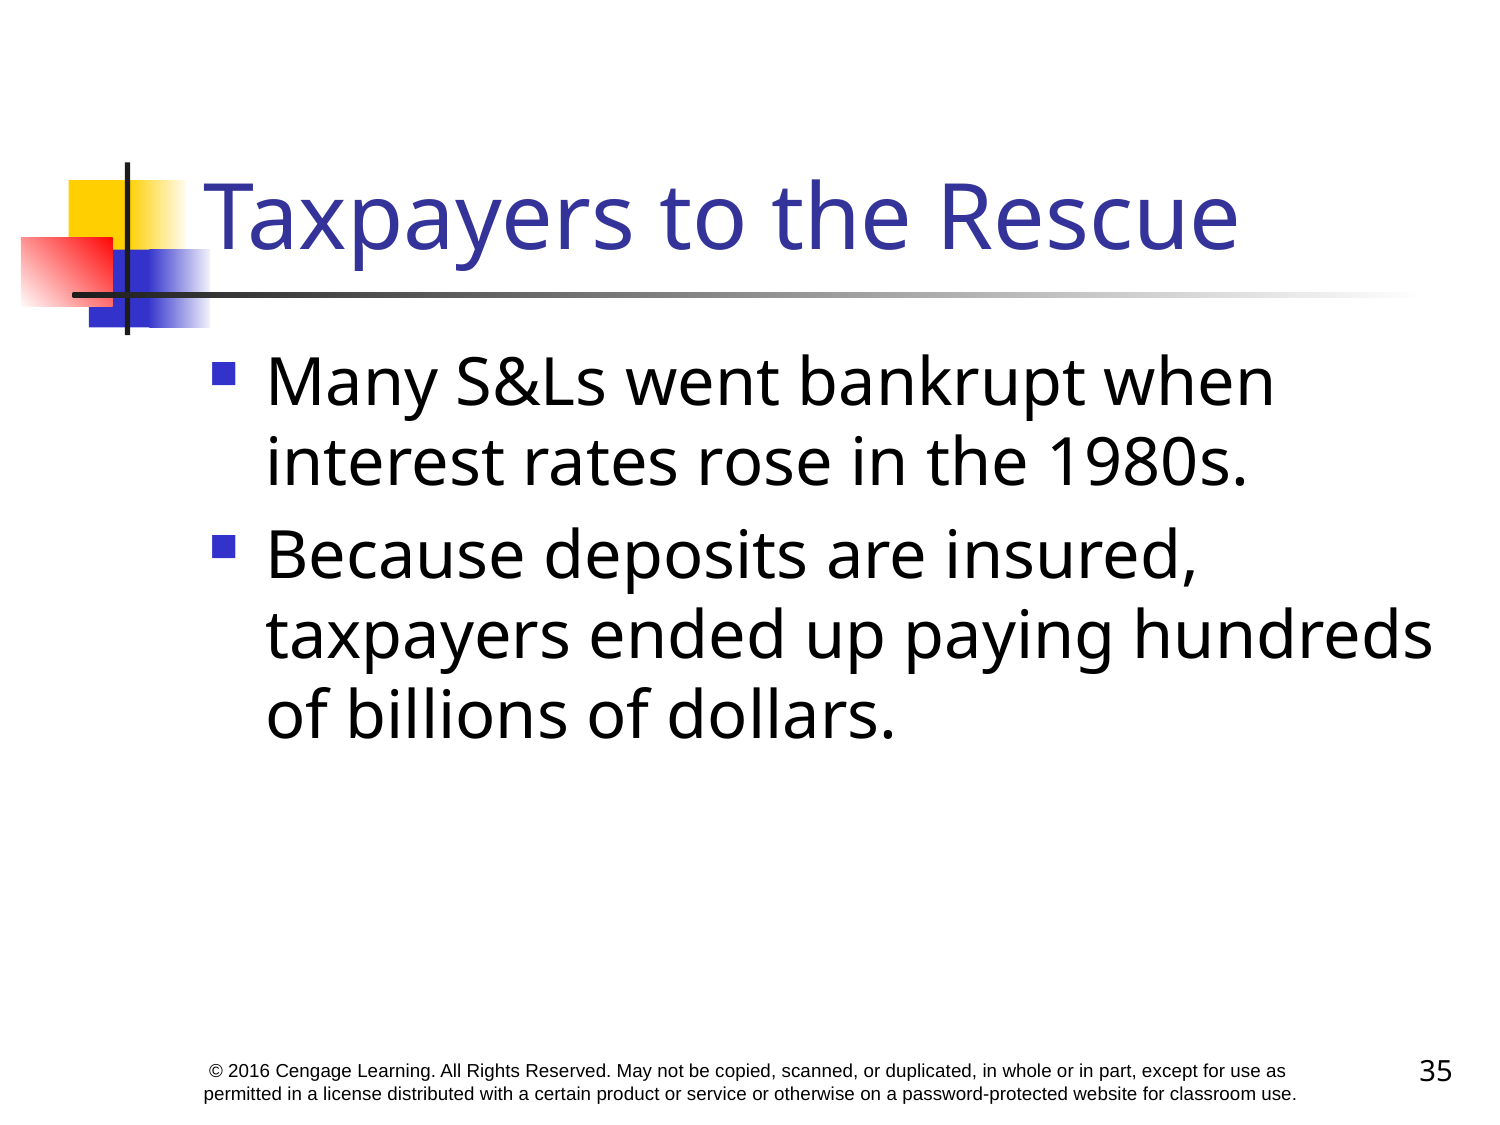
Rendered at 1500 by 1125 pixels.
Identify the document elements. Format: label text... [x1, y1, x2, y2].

title Taxpayers to the Rescue [188, 34, 1468, 276]
slide_number 35 [1154, 1023, 1468, 1100]
list Many S&Ls went bankrupt when interest rates rose in the 1980s. Because deposits are insured, taxpayers ended up paying hundreds of billions of dollars. [193, 330, 1470, 1007]
